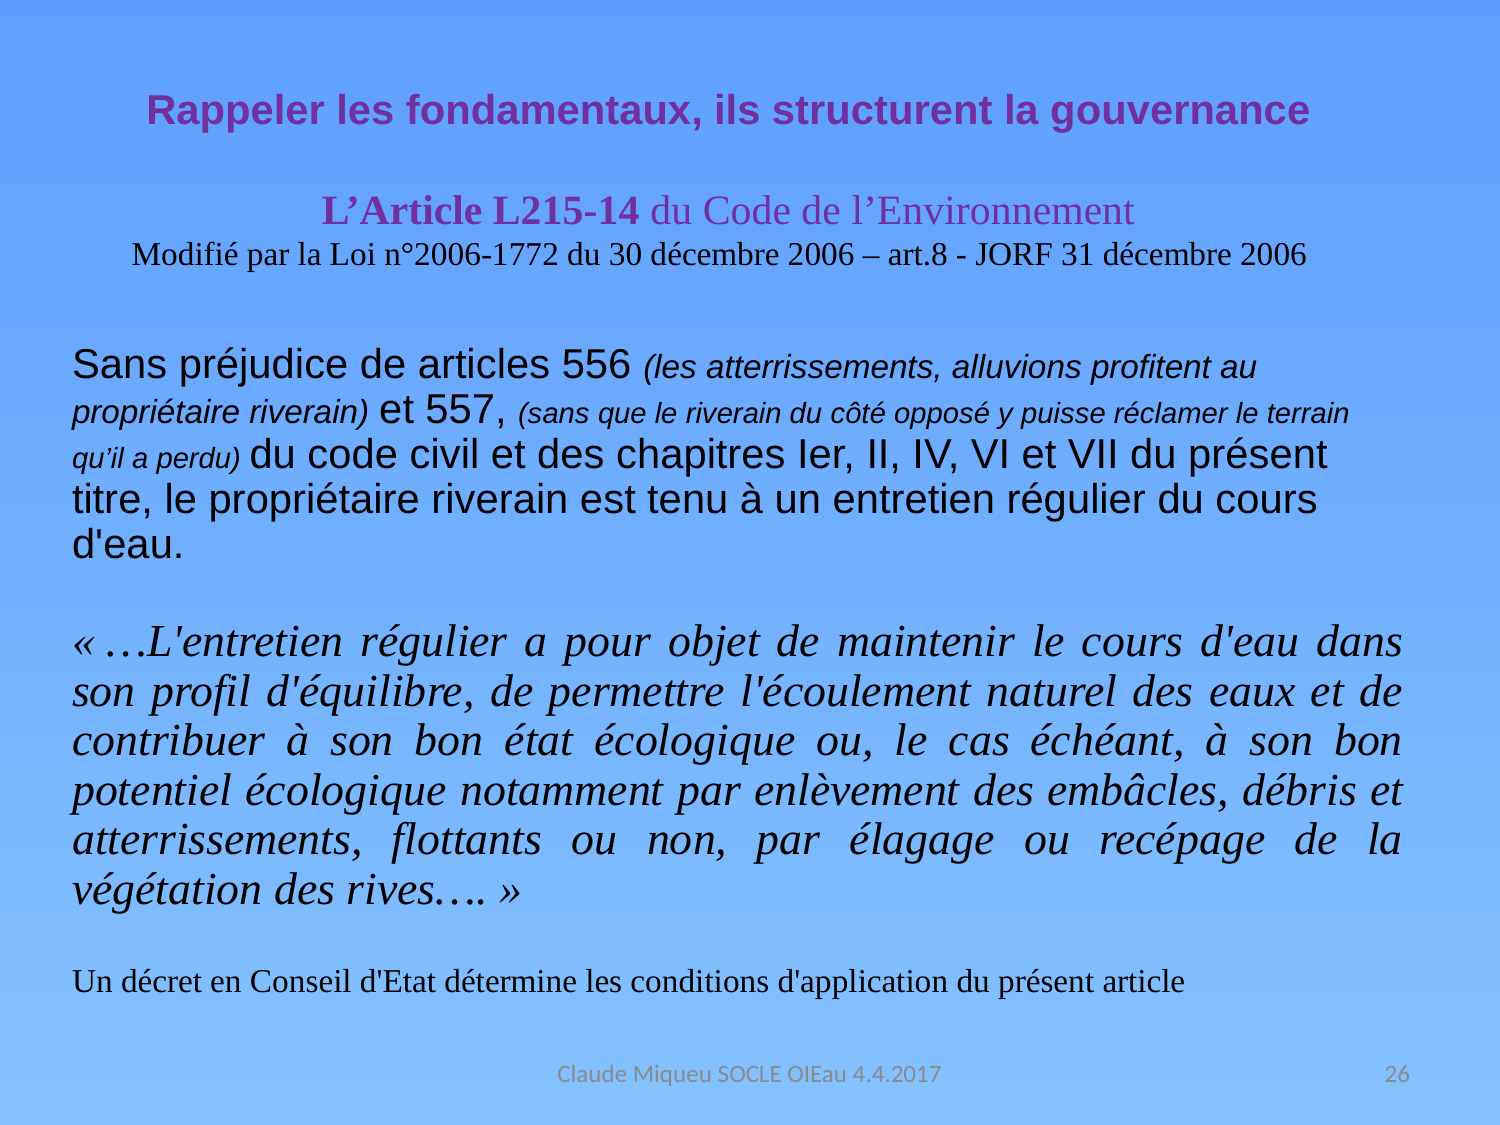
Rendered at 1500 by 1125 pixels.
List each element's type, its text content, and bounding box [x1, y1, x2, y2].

footer Claude Miqueu SOCLE OIEau 4.4.2017 [512, 1042, 988, 1103]
title Rappeler les fondamentaux, ils structurent la gouvernance L’Article L215-14 du Code de l’Environnement Modifié par la Loi n°2006-1772 du 30 décembre 2006 – art.8 - JORF 31 décembre 2006 [32, 0, 1425, 305]
slide_number 26 [1074, 1042, 1425, 1103]
text_box Sans préjudice de articles 556 (les atterrissements, alluvions profitent au propriétaire riverain) et 557, (sans que le riverain du côté opposé y puisse réclamer le terrain qu’il a perdu) du code civil et des chapitres Ier, II, IV, VI et VII du présent titre, le propriétaire riverain est tenu à un entretien régulier du cours d'eau. « …L'entretien régulier a pour objet de maintenir le cours d'eau dans son profil d'équilibre, de permettre l'écoulement naturel des eaux et de contribuer à son bon état écologique ou, le cas échéant, à son bon potentiel écologique notamment par enlèvement des embâcles, débris et atterrissements, flottants ou non, par élagage ou recépage de la végétation des rives…. » Un décret en Conseil d'Etat détermine les conditions d'application du présent article [58, 281, 1418, 1007]
